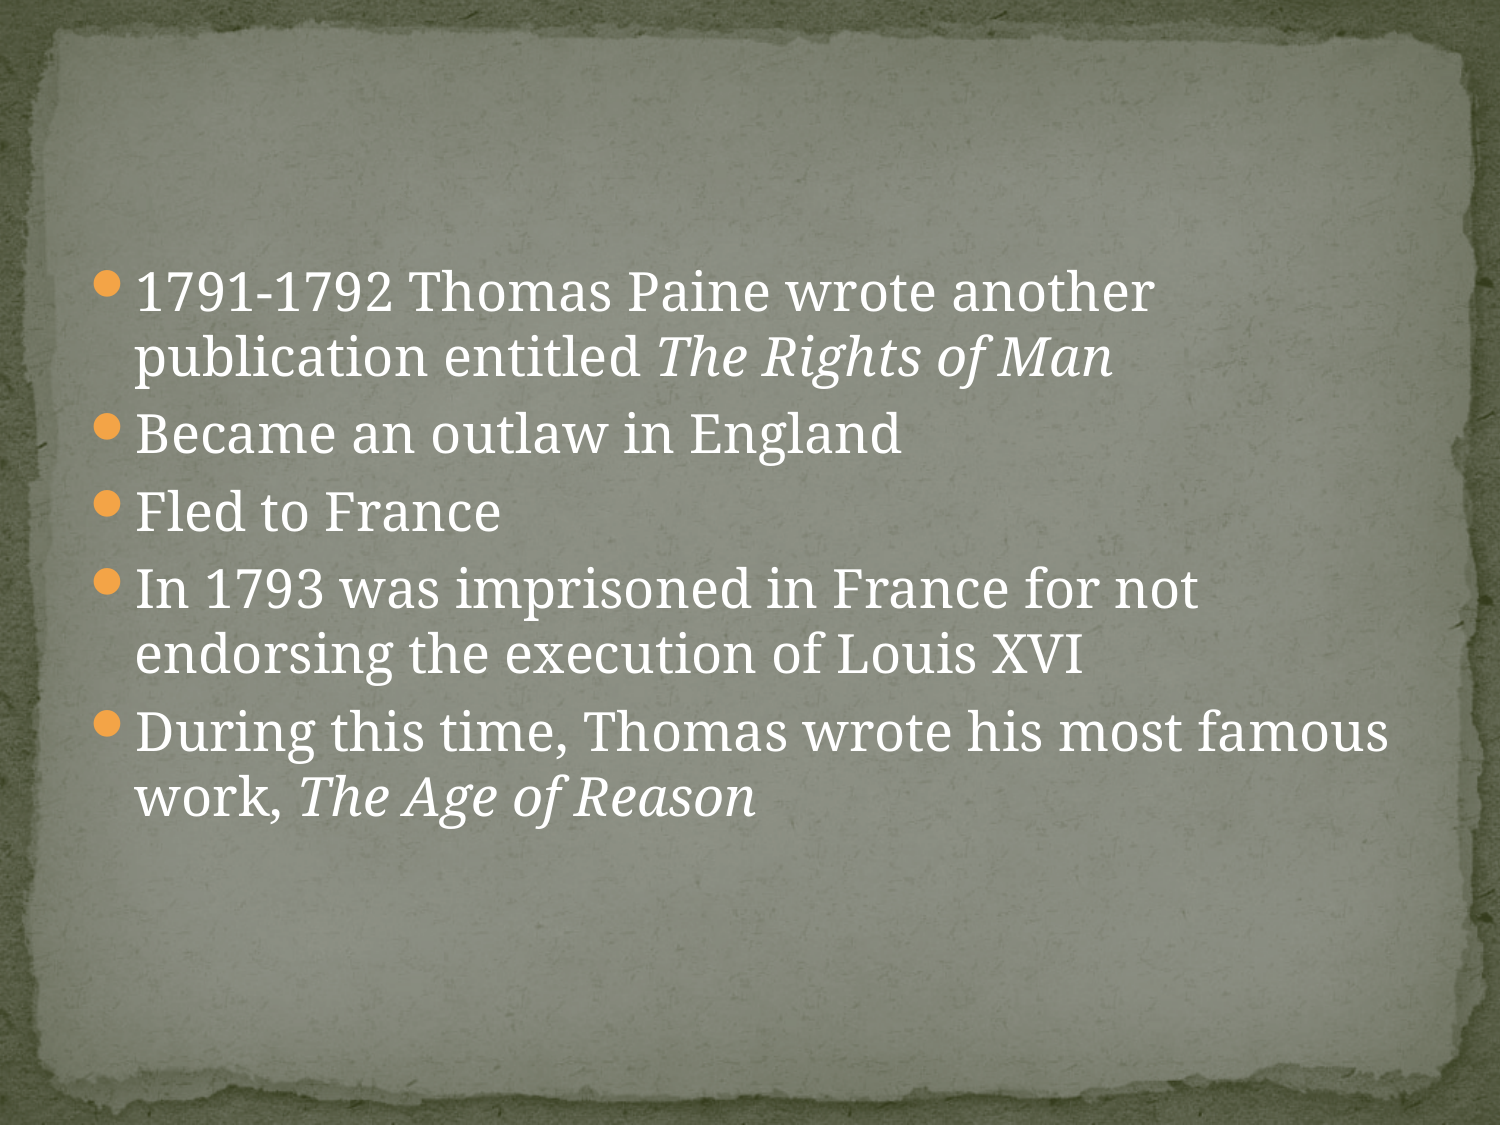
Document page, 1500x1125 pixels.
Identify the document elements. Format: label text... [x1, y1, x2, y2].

list 1791-1792 Thomas Paine wrote another publication entitled The Rights of Man Became an outlaw in England Fled to France In 1793 was imprisoned in France for not endorsing the execution of Louis XVI During this time, Thomas wrote his most famous work, The Age of Reason [75, 249, 1425, 1000]
